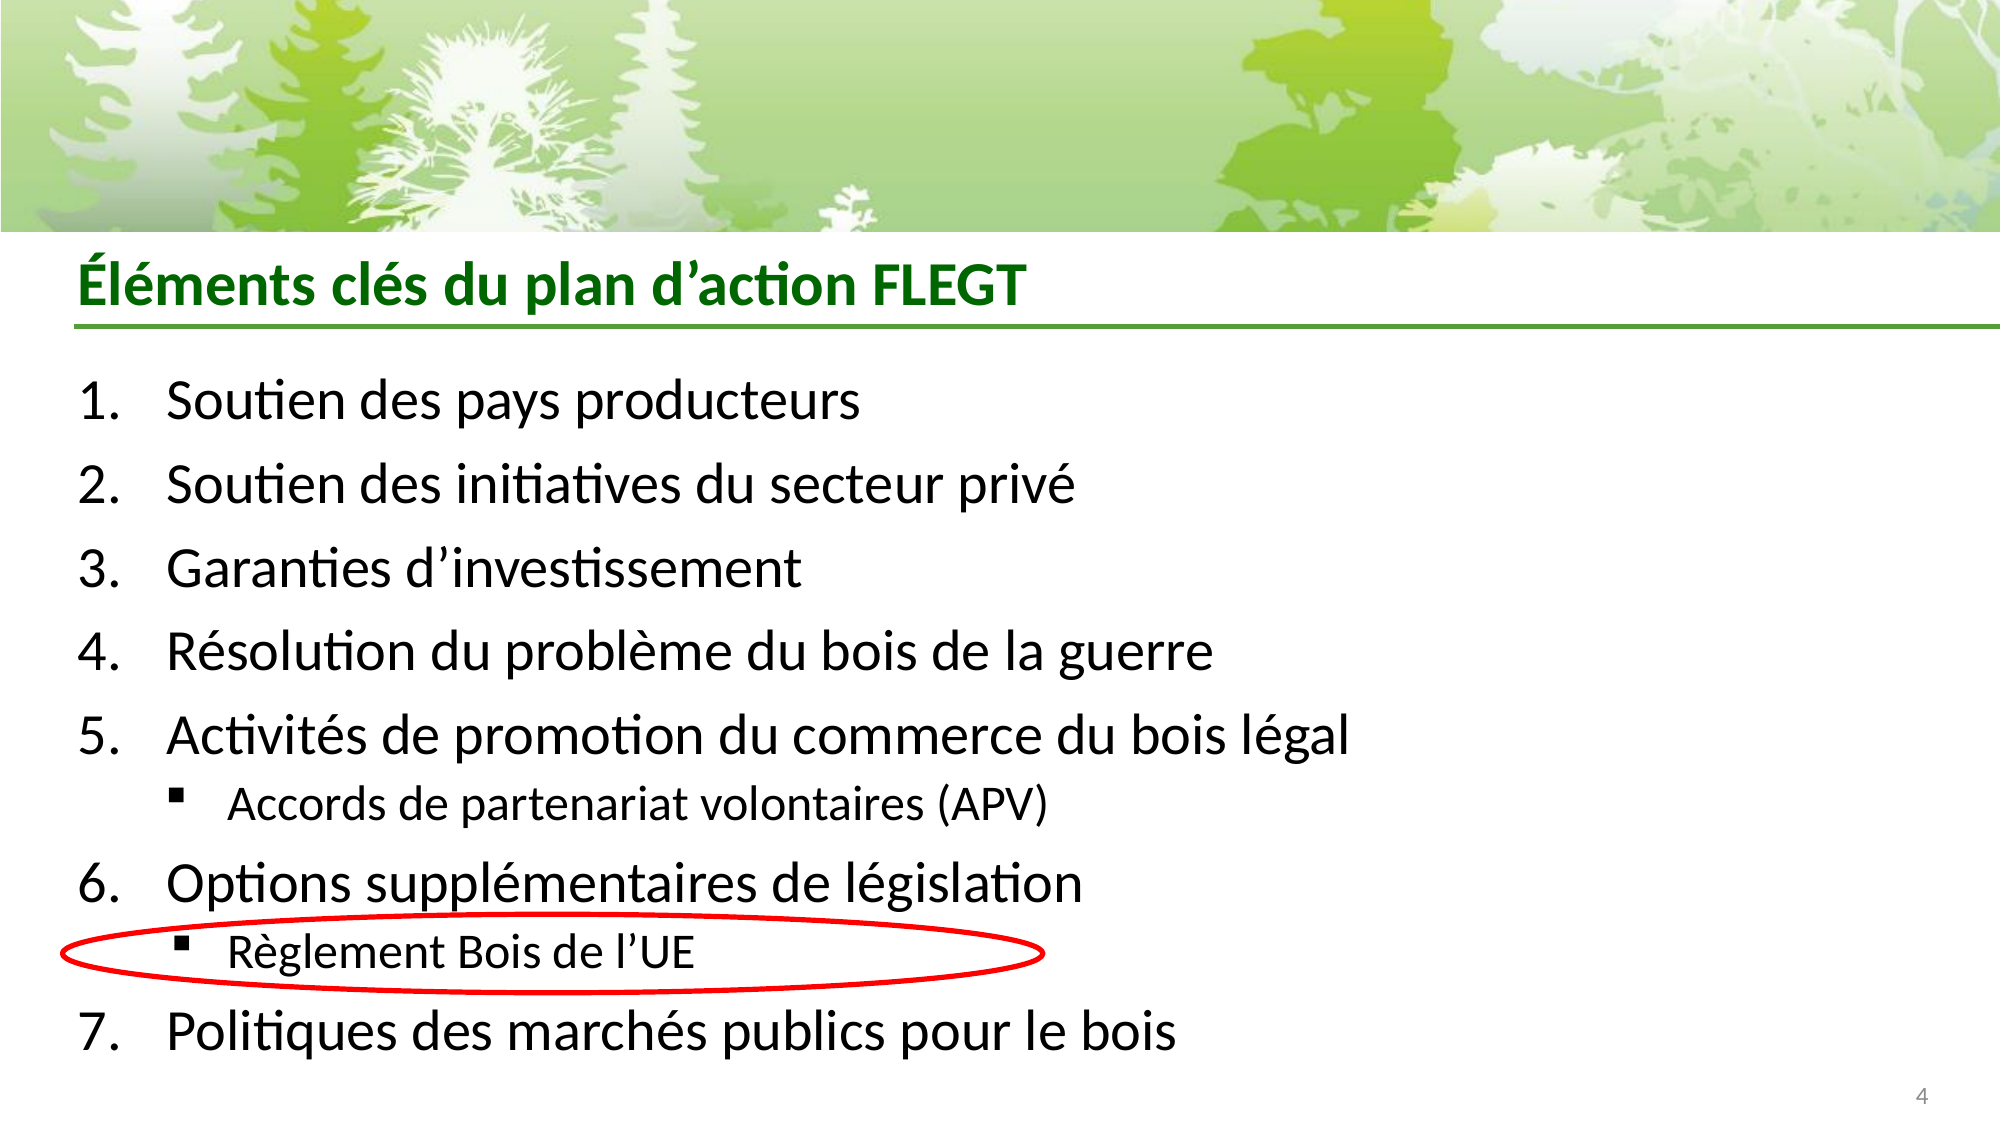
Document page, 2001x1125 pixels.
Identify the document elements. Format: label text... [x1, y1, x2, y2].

list Soutien des pays producteurs Soutien des initiatives du secteur privé Garanties d’investissement Résolution du problème du bois de la guerre Activités de promotion du commerce du bois légal Accords de partenariat volontaires (APV) Options supplémentaires de législation Règlement Bois de l’UE Politiques des marchés publics pour le bois [62, 362, 1413, 1105]
title Éléments clés du plan d’action FLEGT [62, 191, 1413, 362]
text_box [62, 914, 1043, 993]
picture [0, 0, 2000, 232]
slide_number 4 [1493, 1065, 1944, 1125]
